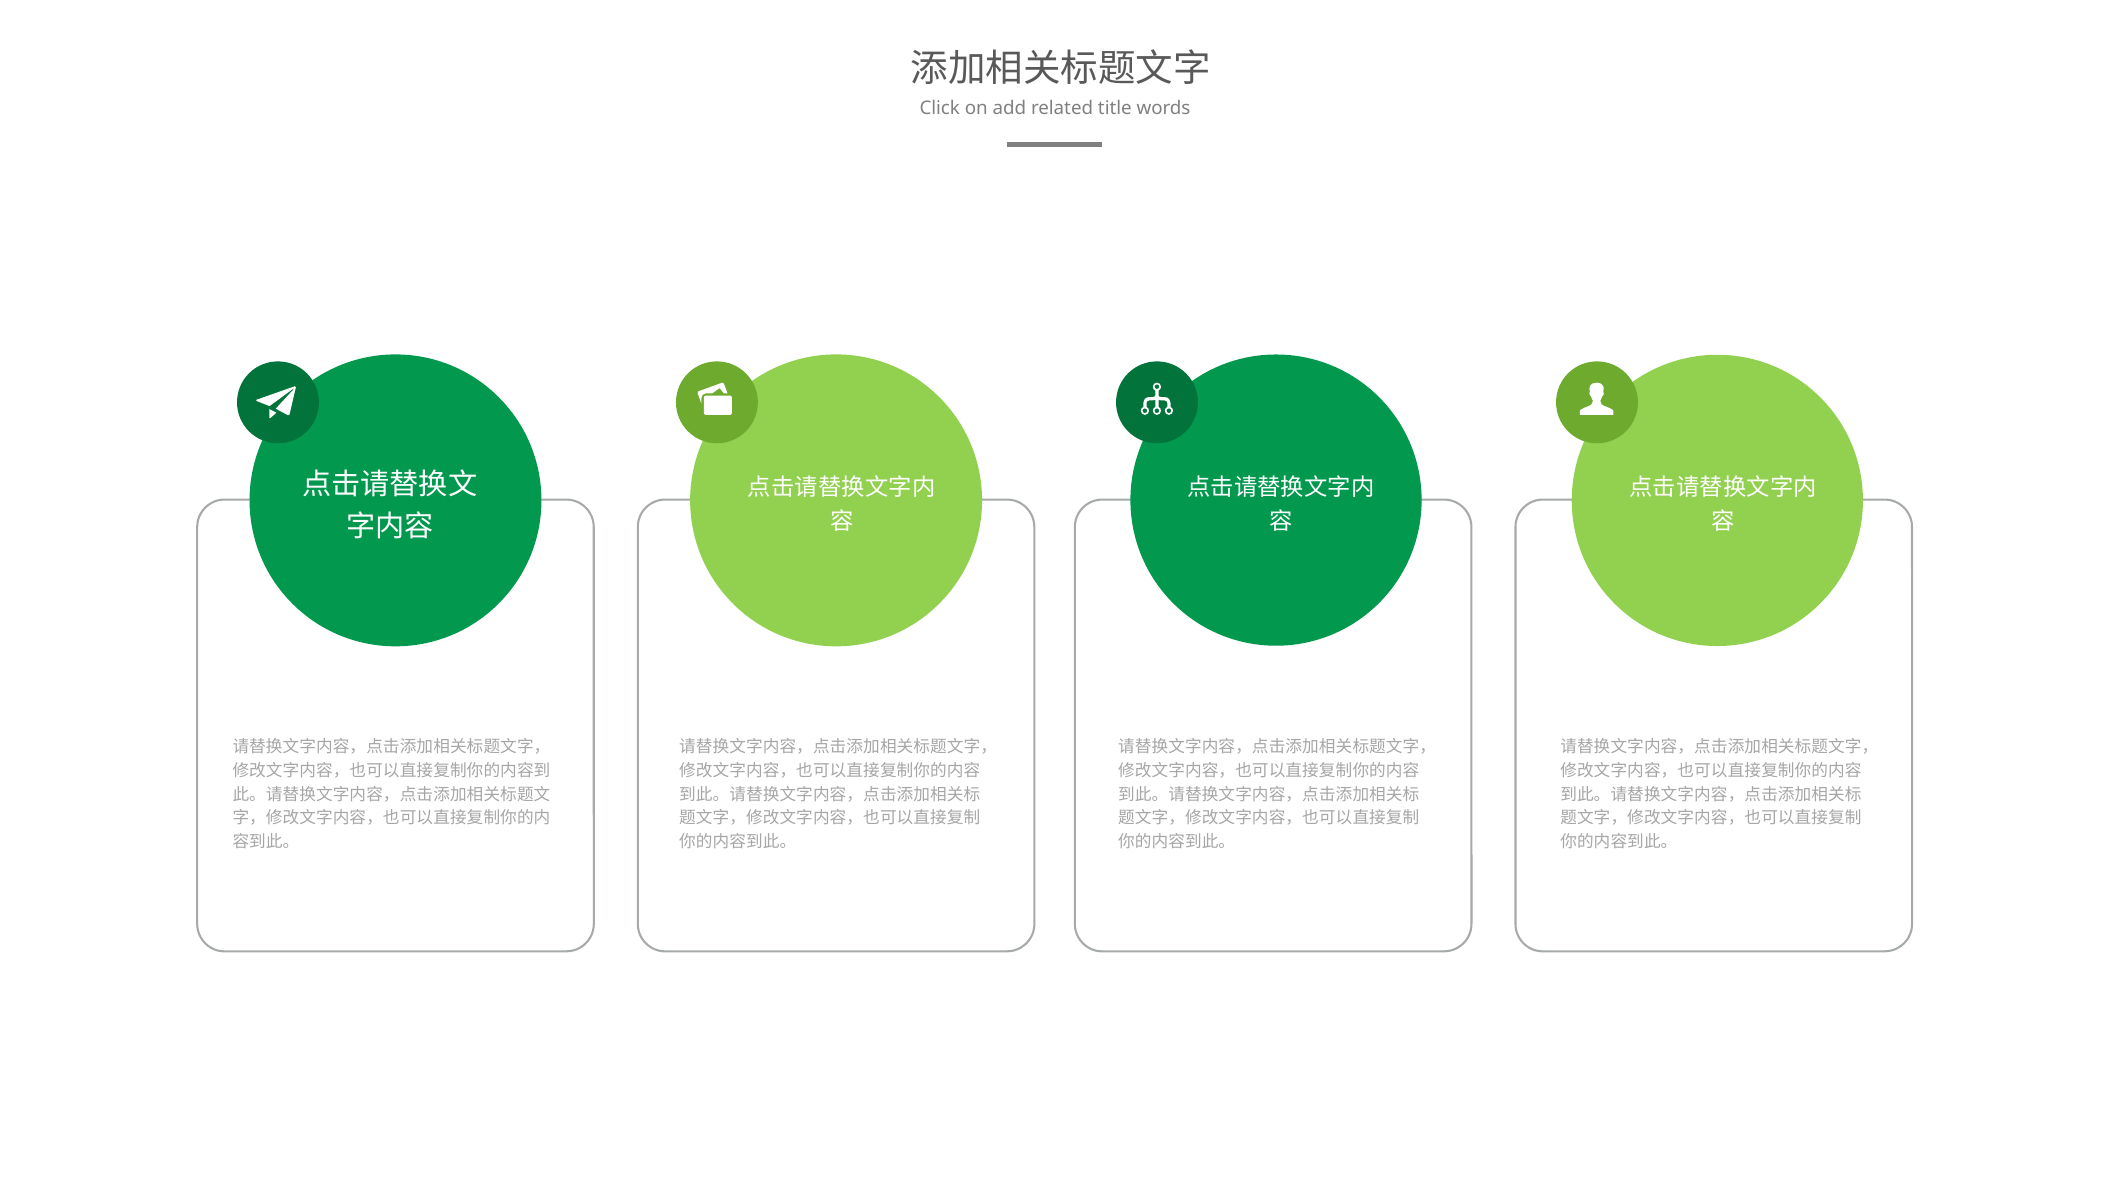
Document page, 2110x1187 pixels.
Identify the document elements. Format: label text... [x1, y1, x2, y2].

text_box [675, 361, 758, 444]
text_box 点击请替换文字内容 [276, 466, 504, 534]
text_box 请替换文字内容，点击添加相关标题文字，修改文字内容，也可以直接复制你的内容到此。请替换文字内容，点击添加相关标题文字，修改文字内容，也可以直接复制你的内容到此。 [1560, 693, 1875, 890]
text_box Click on add related title words [877, 89, 1232, 124]
text_box [637, 499, 1035, 952]
text_box [1074, 499, 1472, 952]
text_box 请替换文字内容，点击添加相关标题文字，修改文字内容，也可以直接复制你的内容到此。请替换文字内容，点击添加相关标题文字，修改文字内容，也可以直接复制你的内容到此。 [679, 693, 994, 890]
text_box [1140, 382, 1174, 415]
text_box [236, 361, 319, 444]
text_box [1130, 354, 1422, 646]
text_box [1556, 361, 1638, 444]
text_box [690, 354, 983, 647]
text_box 点击请替换文字内容 [1617, 466, 1829, 534]
text_box [1116, 361, 1198, 444]
text_box 请替换文字内容，点击添加相关标题文字，修改文字内容，也可以直接复制你的内容到此。请替换文字内容，点击添加相关标题文字，修改文字内容，也可以直接复制你的内容到此。 [1118, 693, 1433, 890]
text_box 点击请替换文字内容 [1175, 466, 1387, 534]
text_box 请替换文字内容，点击添加相关标题文字，修改文字内容，也可以直接复制你的内容到此。请替换文字内容，点击添加相关标题文字，修改文字内容，也可以直接复制你的内容到此。 [217, 693, 573, 890]
text_box 添加相关标题文字 [877, 37, 1245, 95]
text_box [197, 499, 594, 952]
text_box [1515, 499, 1913, 952]
text_box [1571, 354, 1863, 647]
text_box [249, 354, 542, 647]
text_box 点击请替换文字内容 [736, 466, 948, 534]
